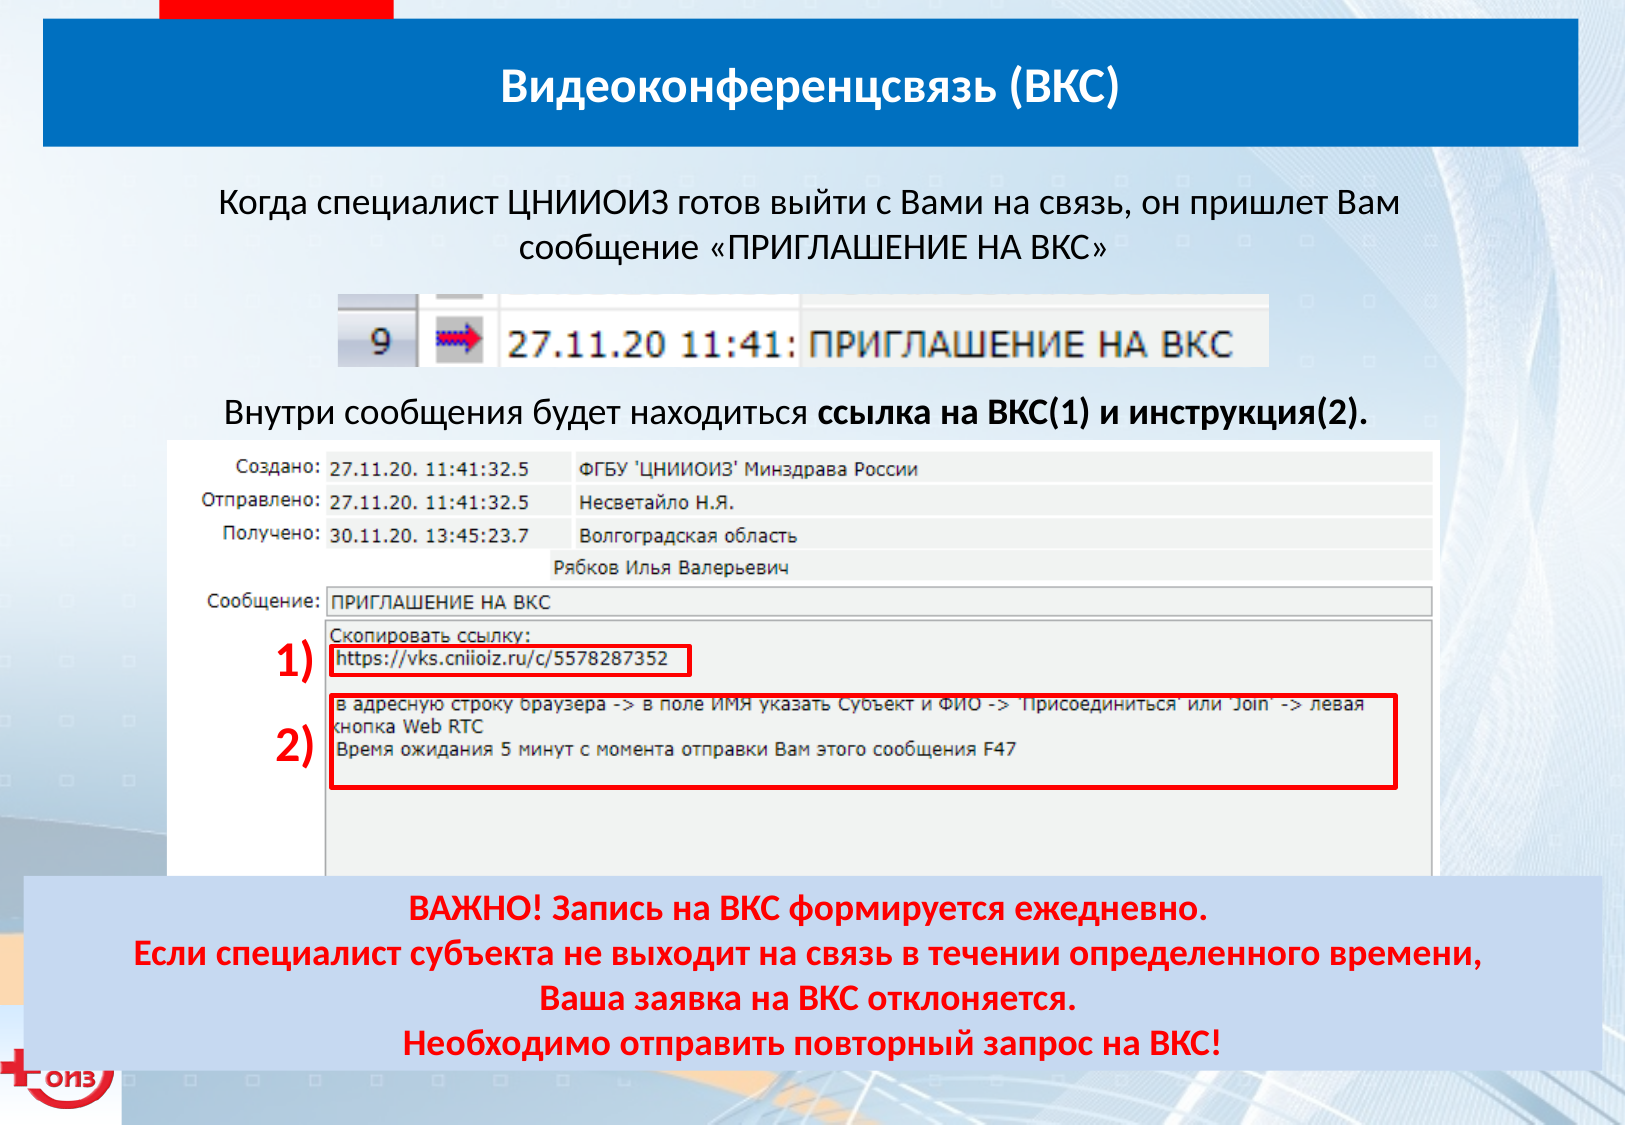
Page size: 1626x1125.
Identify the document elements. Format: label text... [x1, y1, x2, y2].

picture [337, 294, 1270, 367]
picture [166, 439, 1441, 988]
text_box Когда специалист ЦНИИОИЗ готов выйти с Вами на связь, он пришлет Вам сообщение «ПРИГЛАШЕНИЕ НА ВКС» [26, 169, 1603, 275]
title Видеоконференцсвязь (ВКС) [41, 17, 1580, 149]
text_box [157, 0, 396, 21]
picture [0, 1005, 122, 1125]
text_box Внутри сообщения будет находиться ссылка на ВКС(1) и инструкция(2). [88, 379, 1505, 440]
text_box ВАЖНО! Запись на ВКС формируется ежедневно. Если специалист субъекта не выходит на связь в течении определенного времени, Ваша заявка на ВКС отклоняется. Необходимо отправить повторный запрос на ВКС! [23, 875, 1603, 1071]
